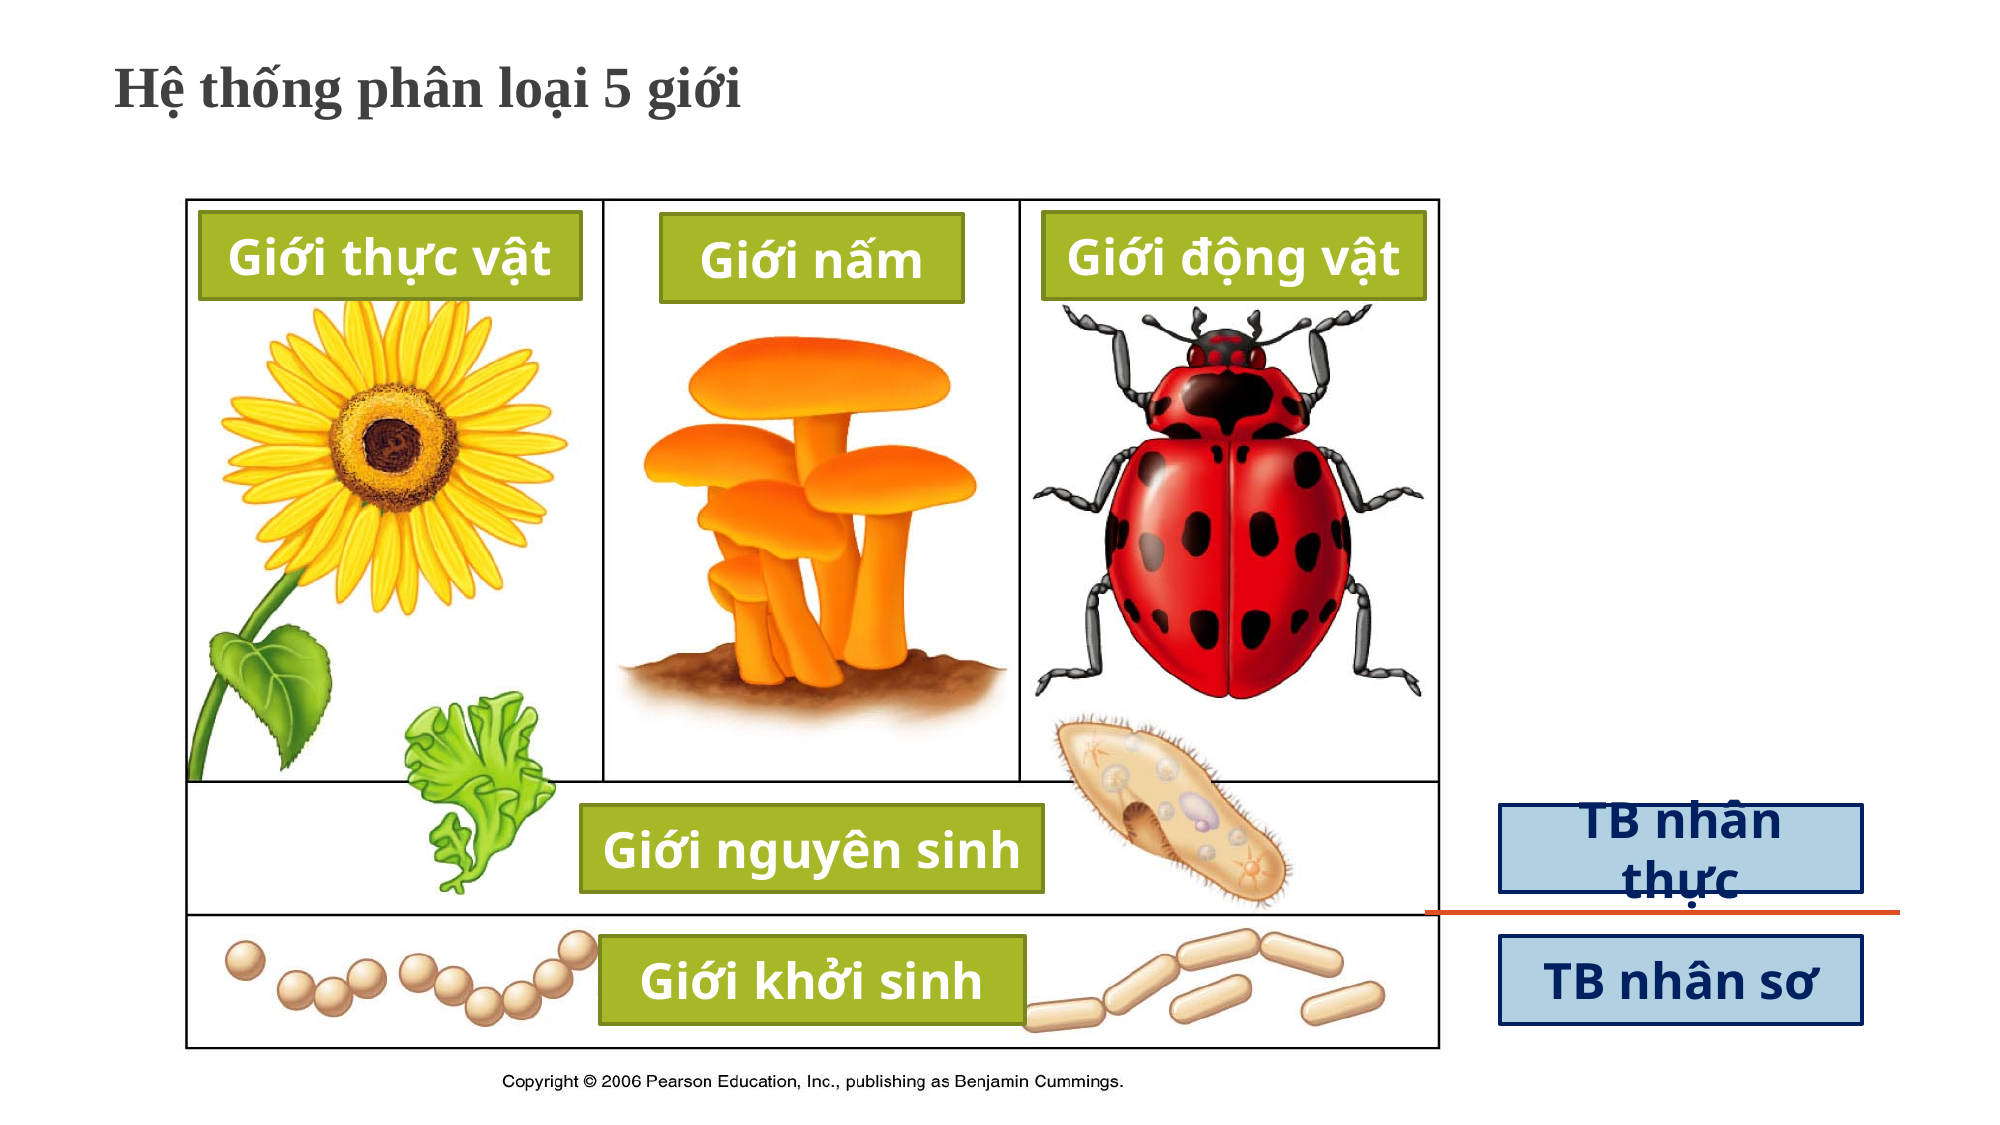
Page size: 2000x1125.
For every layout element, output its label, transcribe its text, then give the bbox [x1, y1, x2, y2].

picture [161, 174, 1463, 1112]
text_box TB nhân thực [1498, 803, 1864, 894]
text_box TB nhân sơ [1498, 934, 1864, 1026]
text_box Hệ thống phân loại 5 giới [99, 49, 888, 125]
